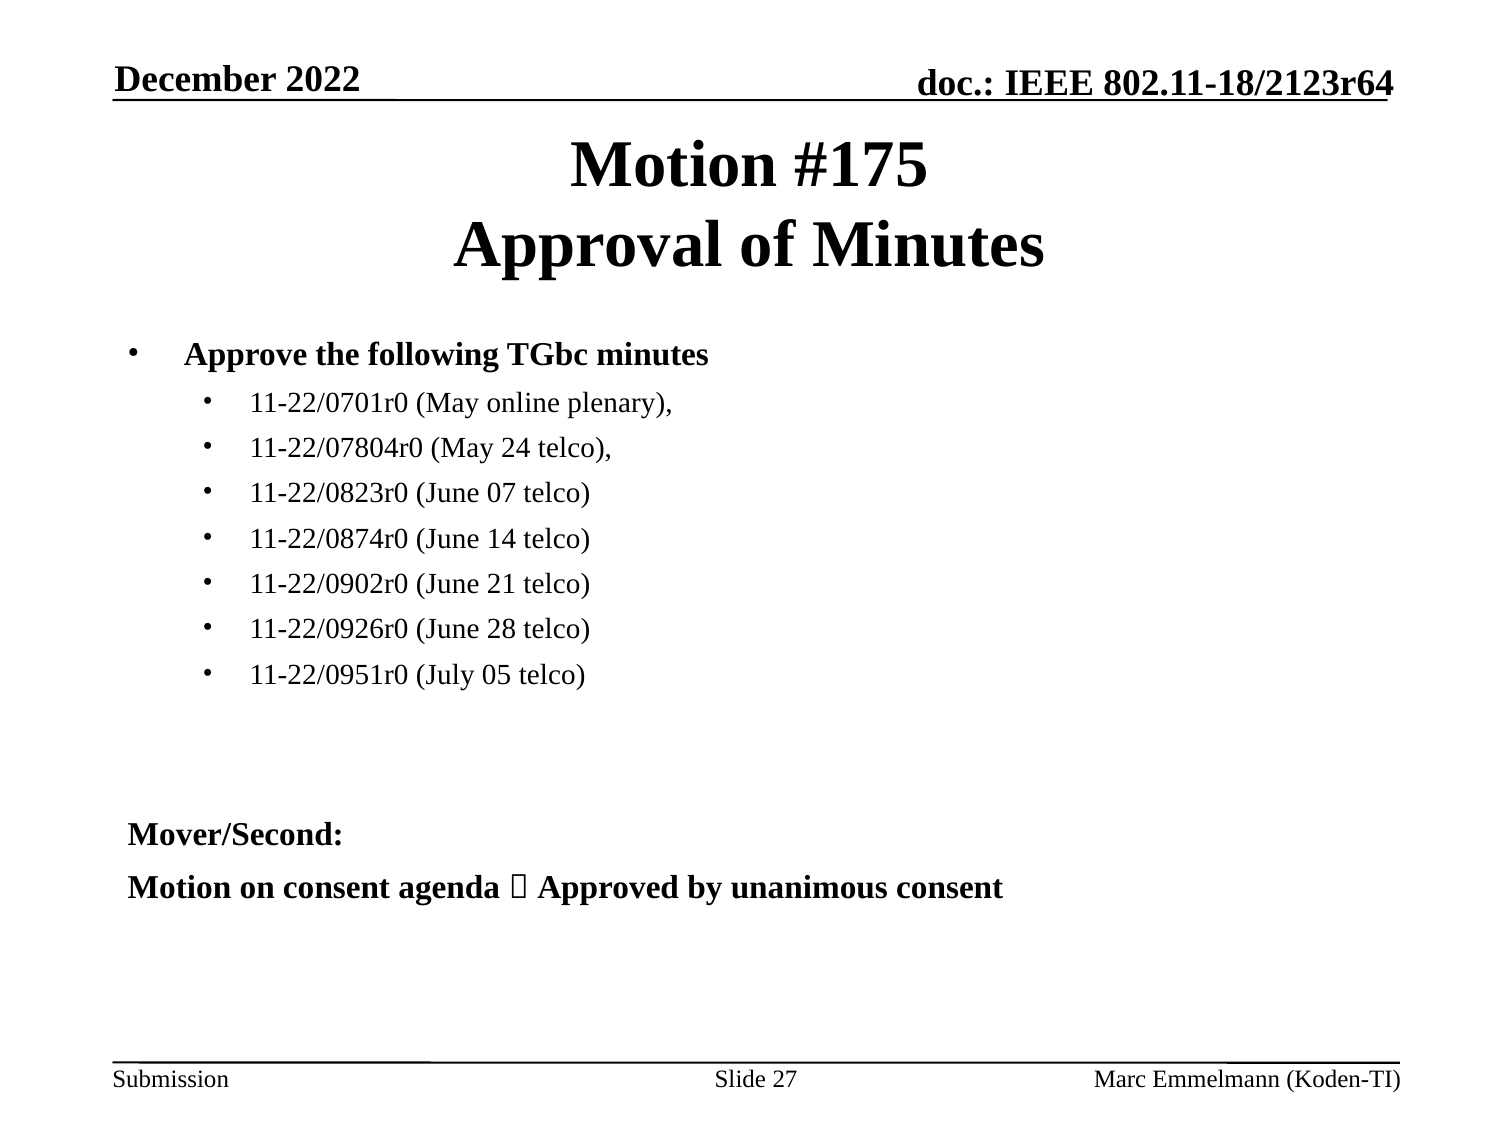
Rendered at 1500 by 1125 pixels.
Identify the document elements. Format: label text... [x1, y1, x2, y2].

list Approve the following TGbc minutes 11-22/0701r0 (May online plenary), 11-22/07804r0 (May 24 telco), 11-22/0823r0 (June 07 telco) 11-22/0874r0 (June 14 telco) 11-22/0902r0 (June 21 telco) 11-22/0926r0 (June 28 telco) 11-22/0951r0 (July 05 telco) Mover/Second: Motion on consent agenda  Approved by unanimous consent [112, 324, 1388, 1000]
slide_number Slide 27 [712, 1061, 800, 1123]
footer Marc Emmelmann (Koden-TI) [878, 1061, 1402, 1093]
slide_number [114, 54, 423, 100]
title Motion #175 Approval of Minutes [112, 112, 1388, 288]
